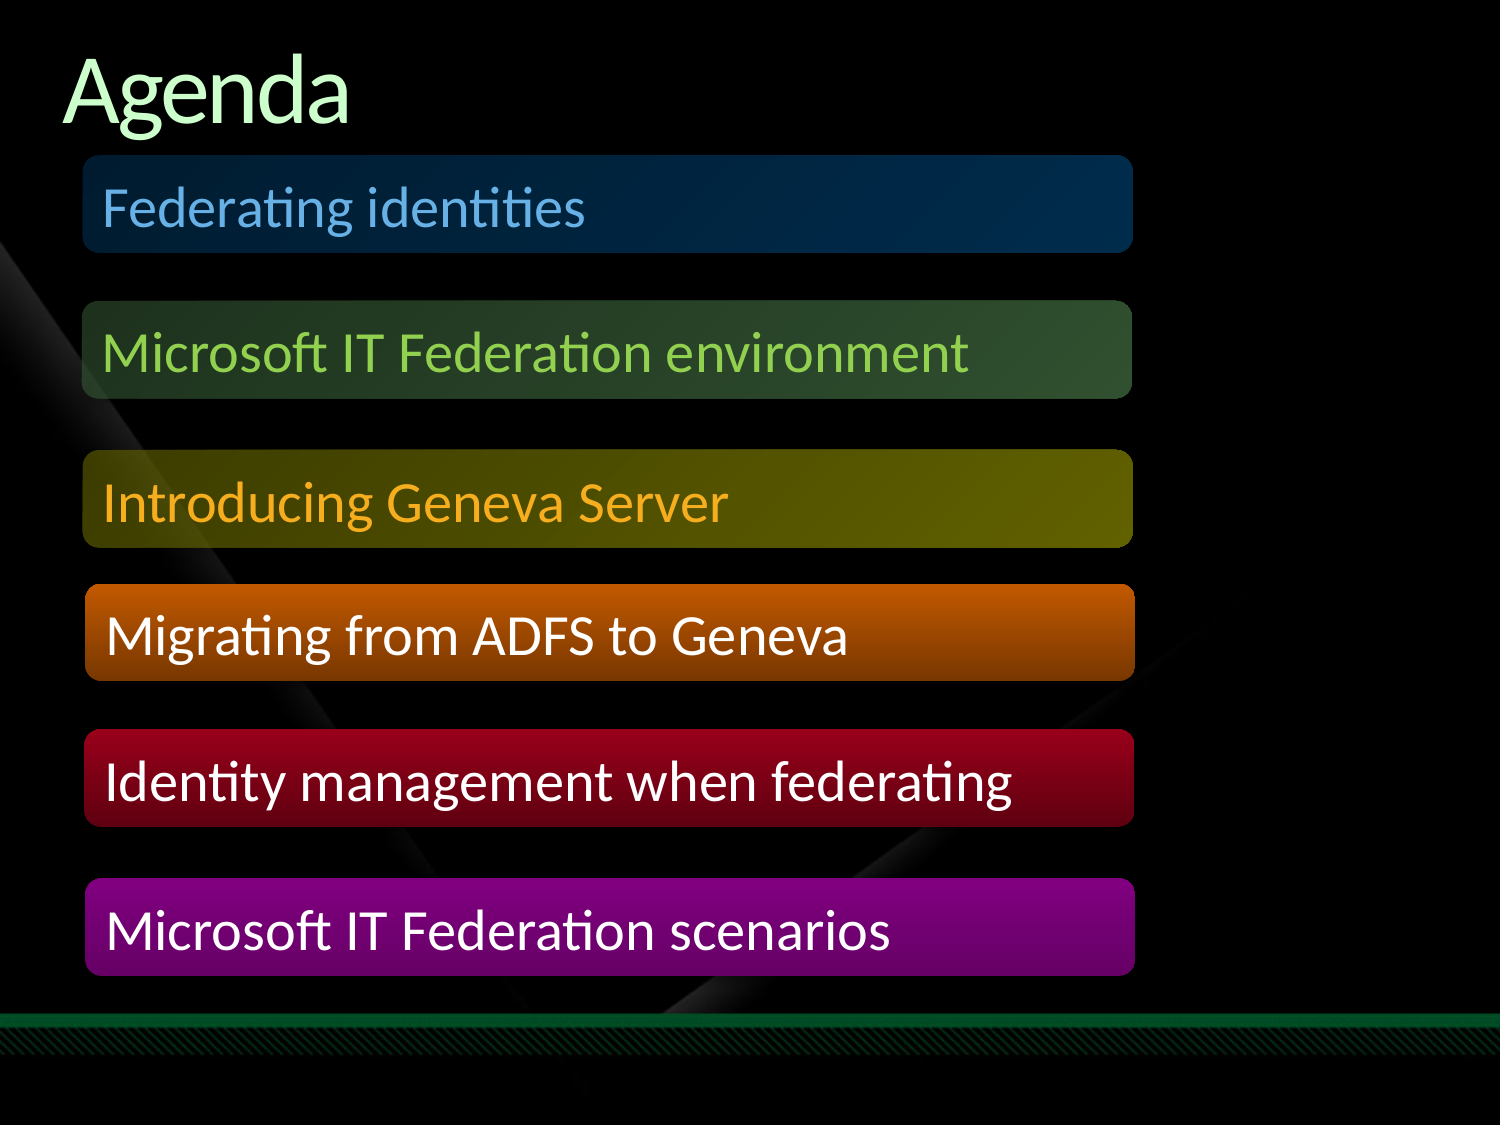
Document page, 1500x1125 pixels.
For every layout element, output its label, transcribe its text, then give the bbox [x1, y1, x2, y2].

picture [0, 0, 1500, 1125]
text_box Microsoft IT Federation scenarios [85, 878, 1136, 976]
text_box Migrating from ADFS to Geneva [85, 583, 1136, 682]
text_box Identity management when federating [84, 729, 1135, 827]
text_box Microsoft IT Federation environment [81, 300, 1132, 399]
text_box Introducing Geneva Server [82, 450, 1133, 548]
title Agenda [62, 37, 1438, 147]
text_box Federating identities [82, 155, 1133, 253]
